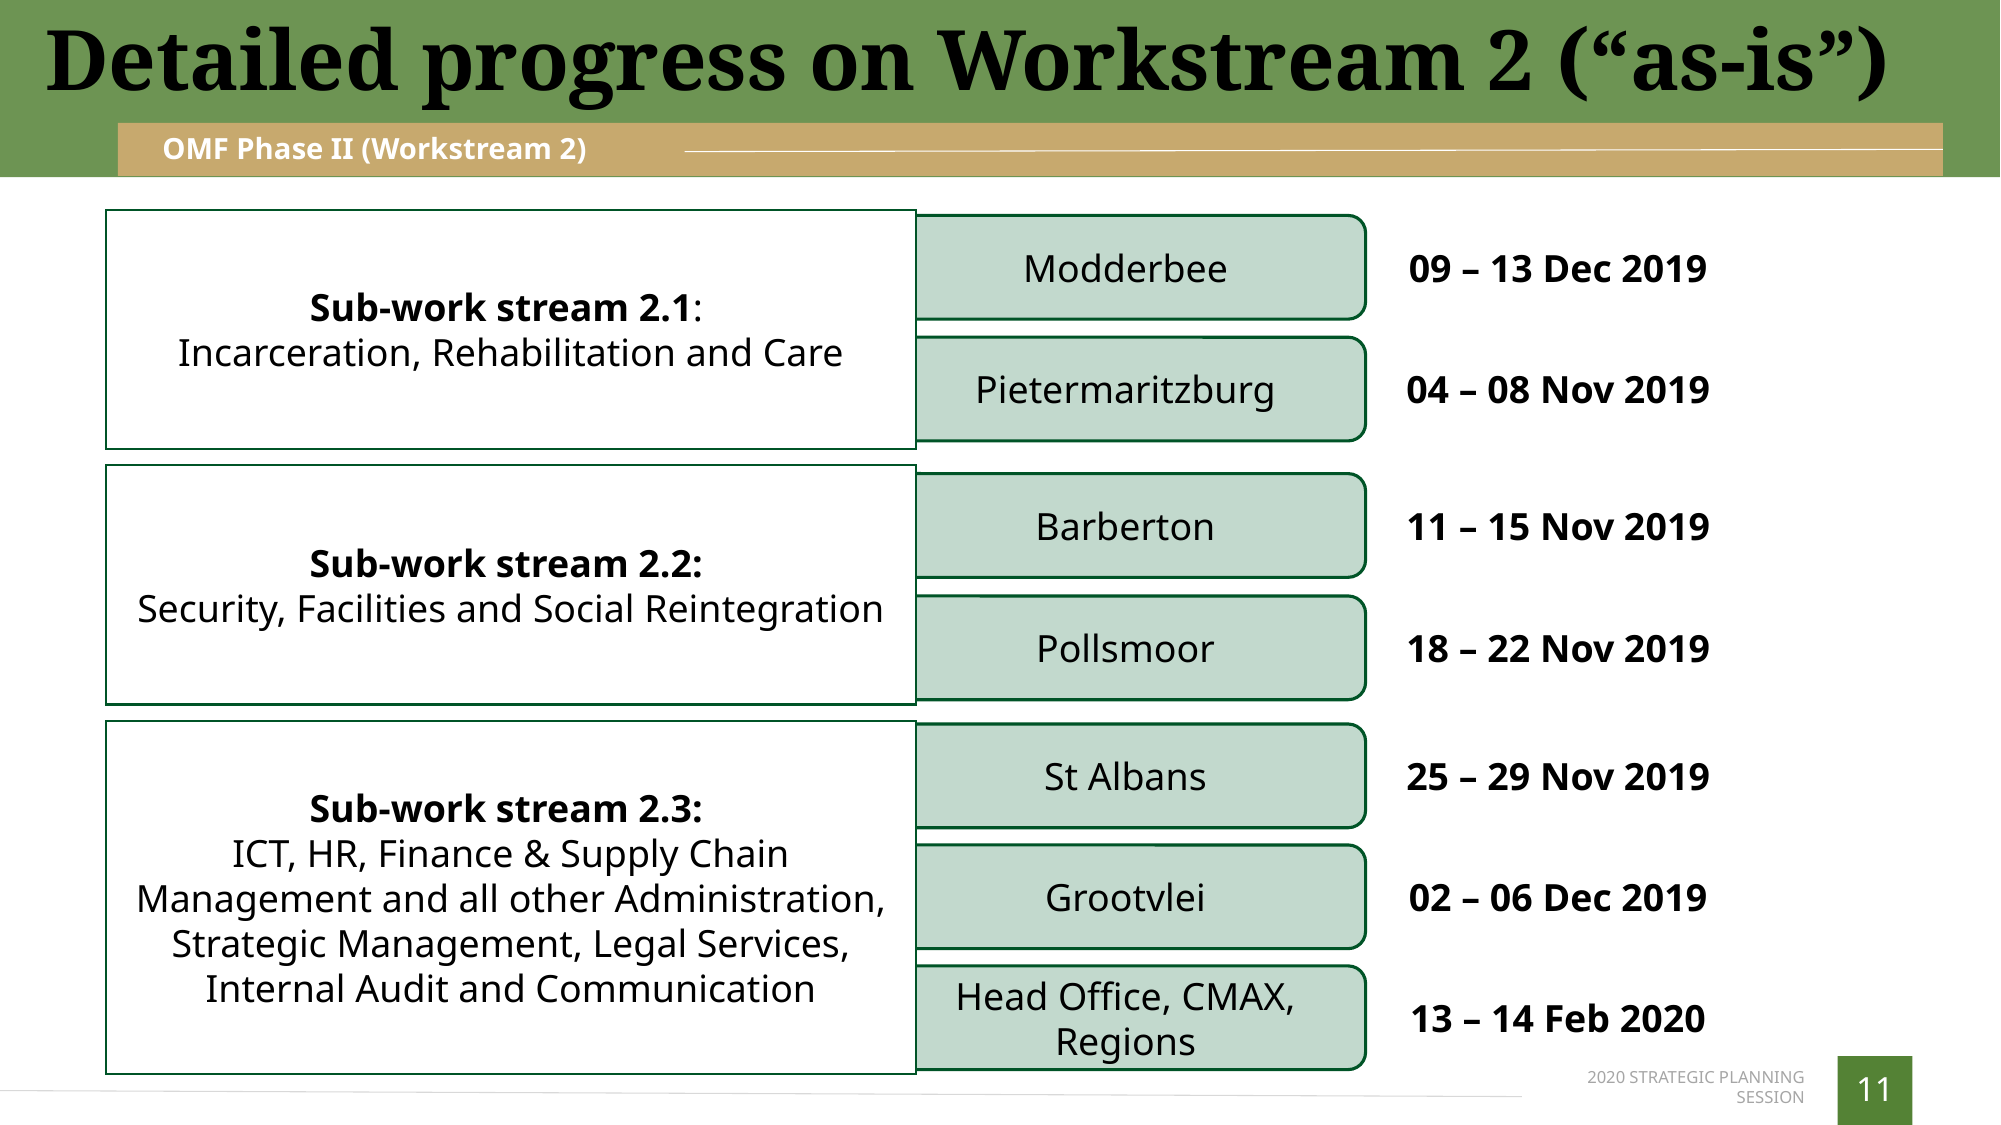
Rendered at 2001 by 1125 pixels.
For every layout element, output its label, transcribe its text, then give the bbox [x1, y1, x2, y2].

text_box OMF Phase II (Workstream 2) [162, 130, 685, 166]
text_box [885, 215, 1366, 1070]
text_box Detailed progress on Workstream 2 (“as-is”) [30, 0, 2000, 115]
text_box Sub-work stream 2.2: Security, Facilities and Social Reintegration [106, 465, 885, 705]
text_box Sub-work stream 2.3: ICT, HR, Finance & Supply Chain Management and all other Administration, Strategic Management, Legal Services, Internal Audit and Communication [106, 720, 917, 1075]
text_box Sub-work stream 2.1: Incarceration, Rehabilitation and Care [106, 209, 917, 449]
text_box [1377, 215, 1740, 1070]
